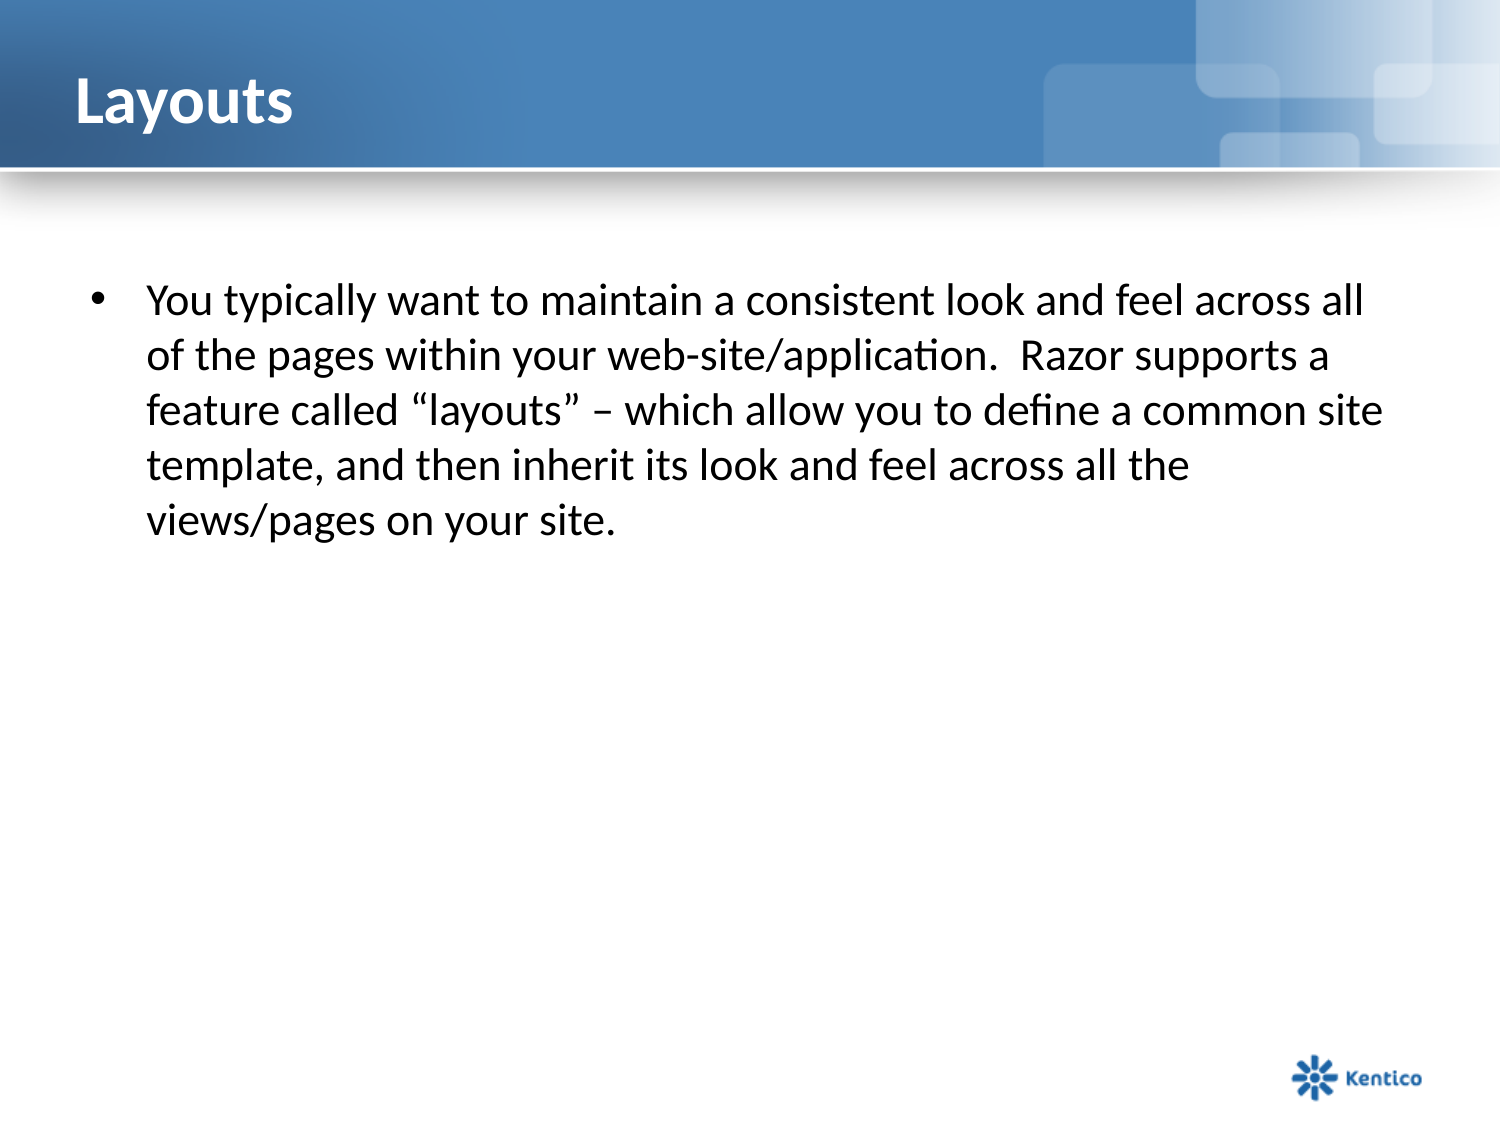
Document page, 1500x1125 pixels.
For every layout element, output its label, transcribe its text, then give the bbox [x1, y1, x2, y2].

picture [0, 0, 1500, 1125]
title Layouts [75, 54, 1425, 149]
list You typically want to maintain a consistent look and feel across all of the pages within your web-site/application. Razor supports a feature called “layouts” – which allow you to define a common site template, and then inherit its look and feel across all the views/pages on your site. [75, 262, 1425, 1005]
